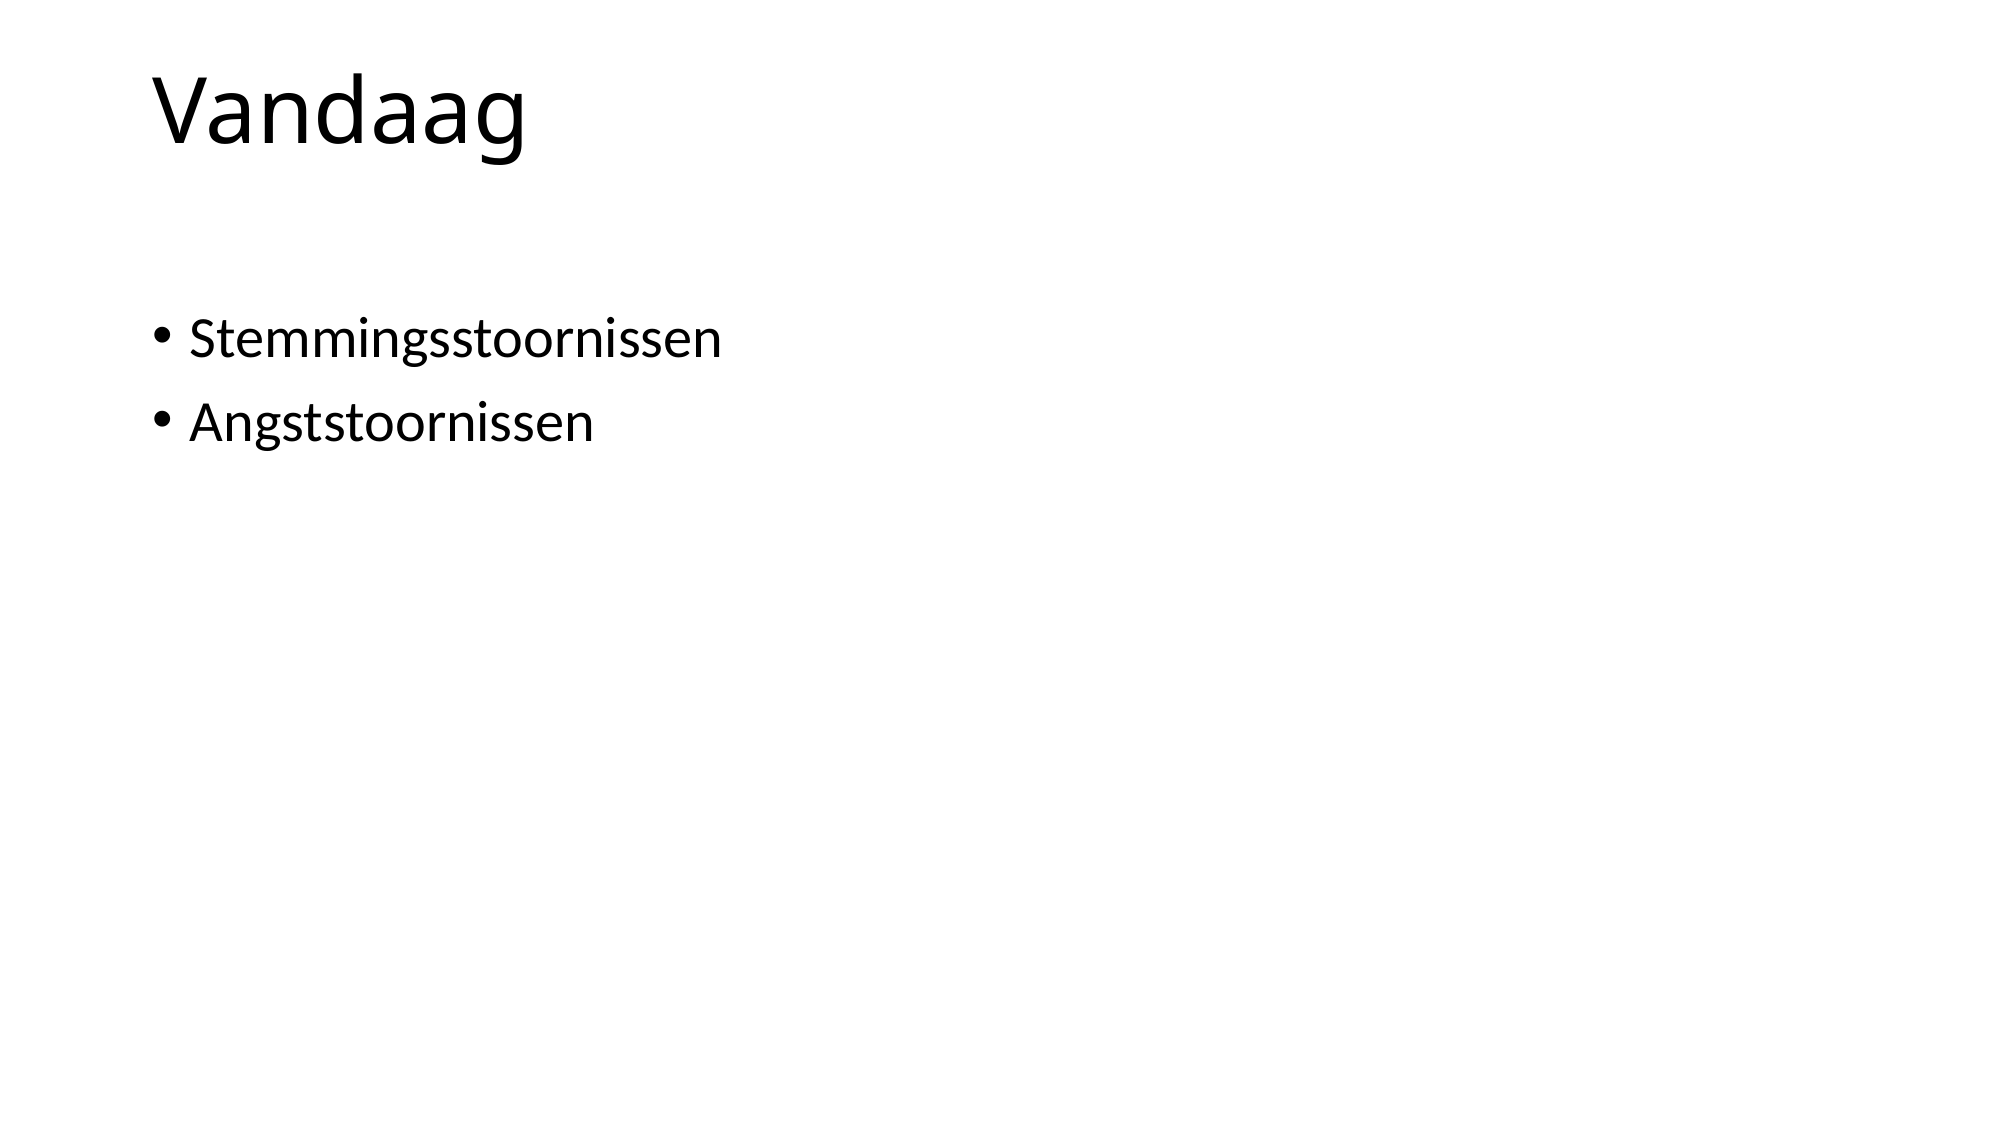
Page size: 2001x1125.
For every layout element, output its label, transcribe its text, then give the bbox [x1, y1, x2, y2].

list Stemmingsstoornissen Angststoornissen [137, 299, 1863, 1014]
title Vandaag [137, 59, 1863, 278]
